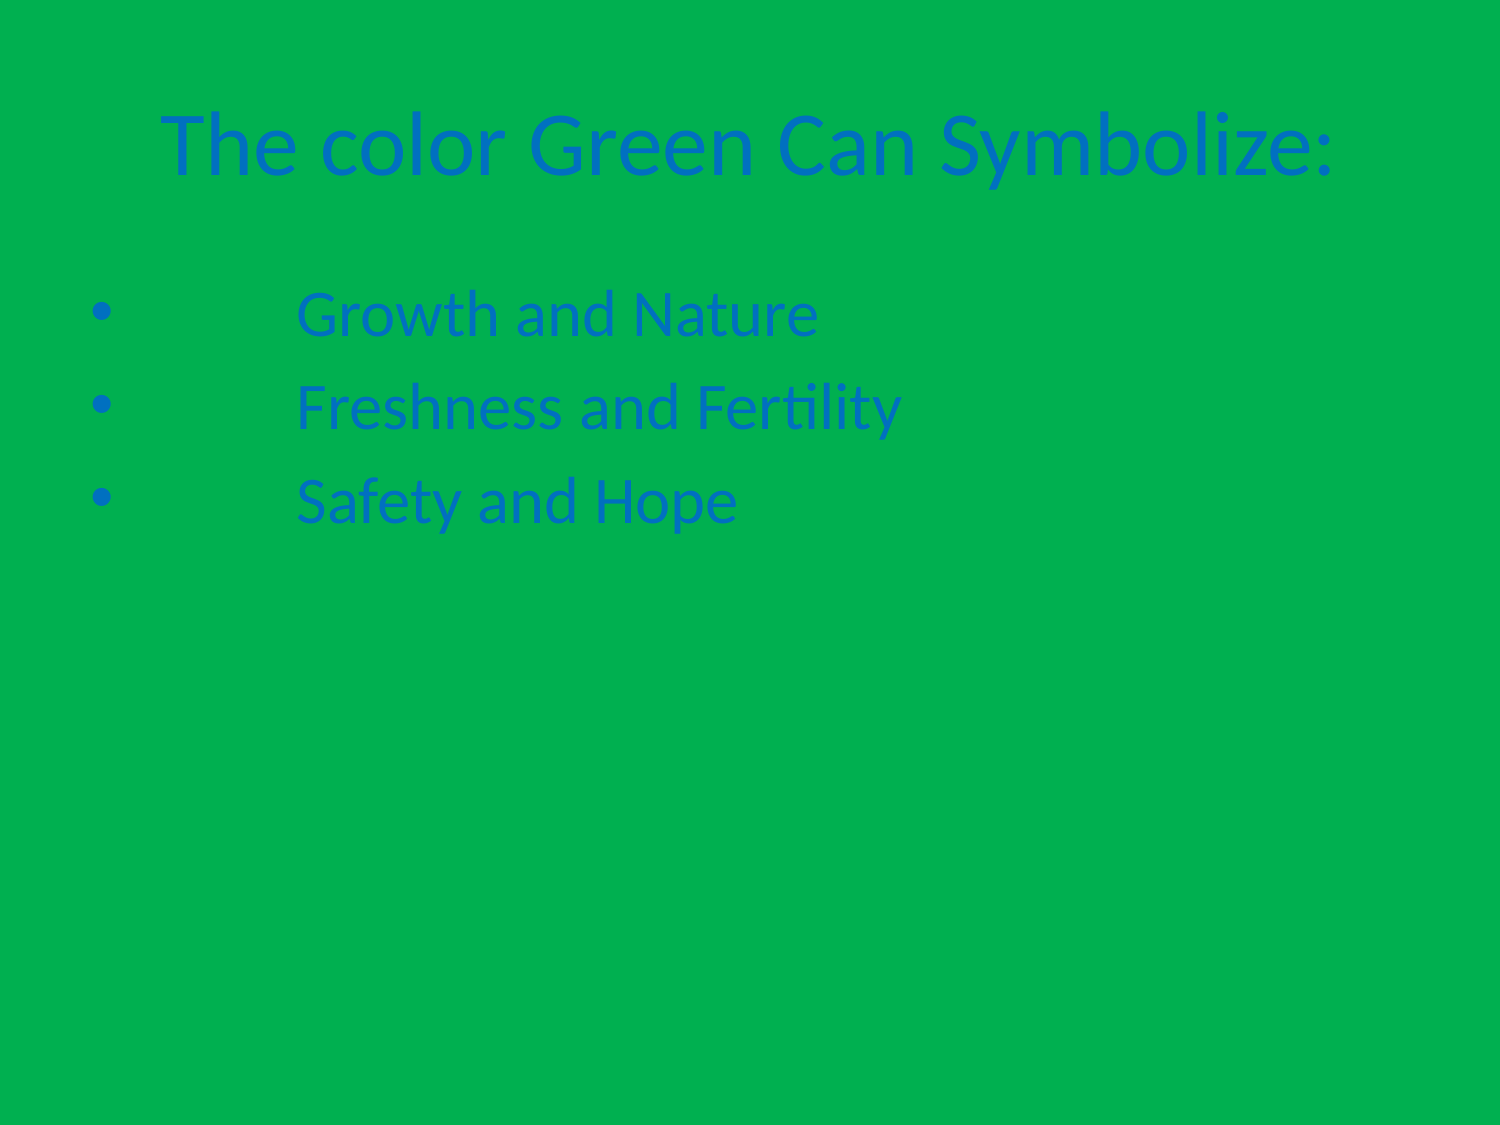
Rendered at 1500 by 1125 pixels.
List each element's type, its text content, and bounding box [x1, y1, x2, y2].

list Growth and Nature Freshness and Fertility Safety and Hope [75, 262, 1425, 1005]
title The color Green Can Symbolize: [75, 45, 1425, 233]
